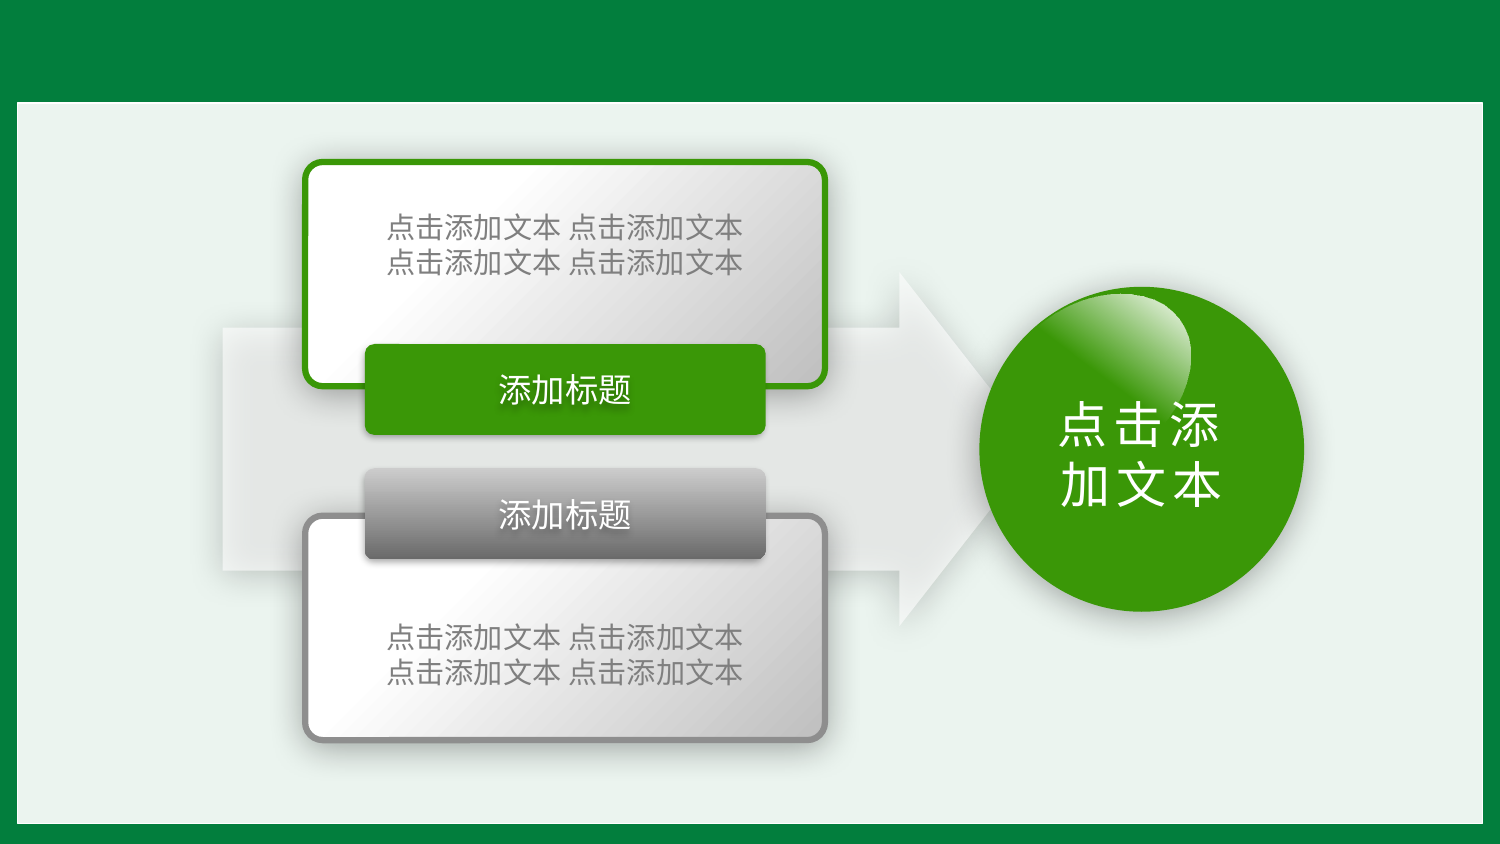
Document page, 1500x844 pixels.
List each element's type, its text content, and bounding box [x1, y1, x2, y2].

text_box 点击添加文本 点击添加文本 点击添加文本 点击添加文本 [310, 202, 821, 288]
text_box [304, 161, 826, 387]
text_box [364, 343, 766, 436]
text_box [304, 514, 826, 741]
text_box [221, 271, 973, 628]
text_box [979, 286, 1305, 612]
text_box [364, 467, 766, 560]
text_box 点击添加文本 点击添加文本 点击添加文本 点击添加文本 [323, 612, 807, 697]
